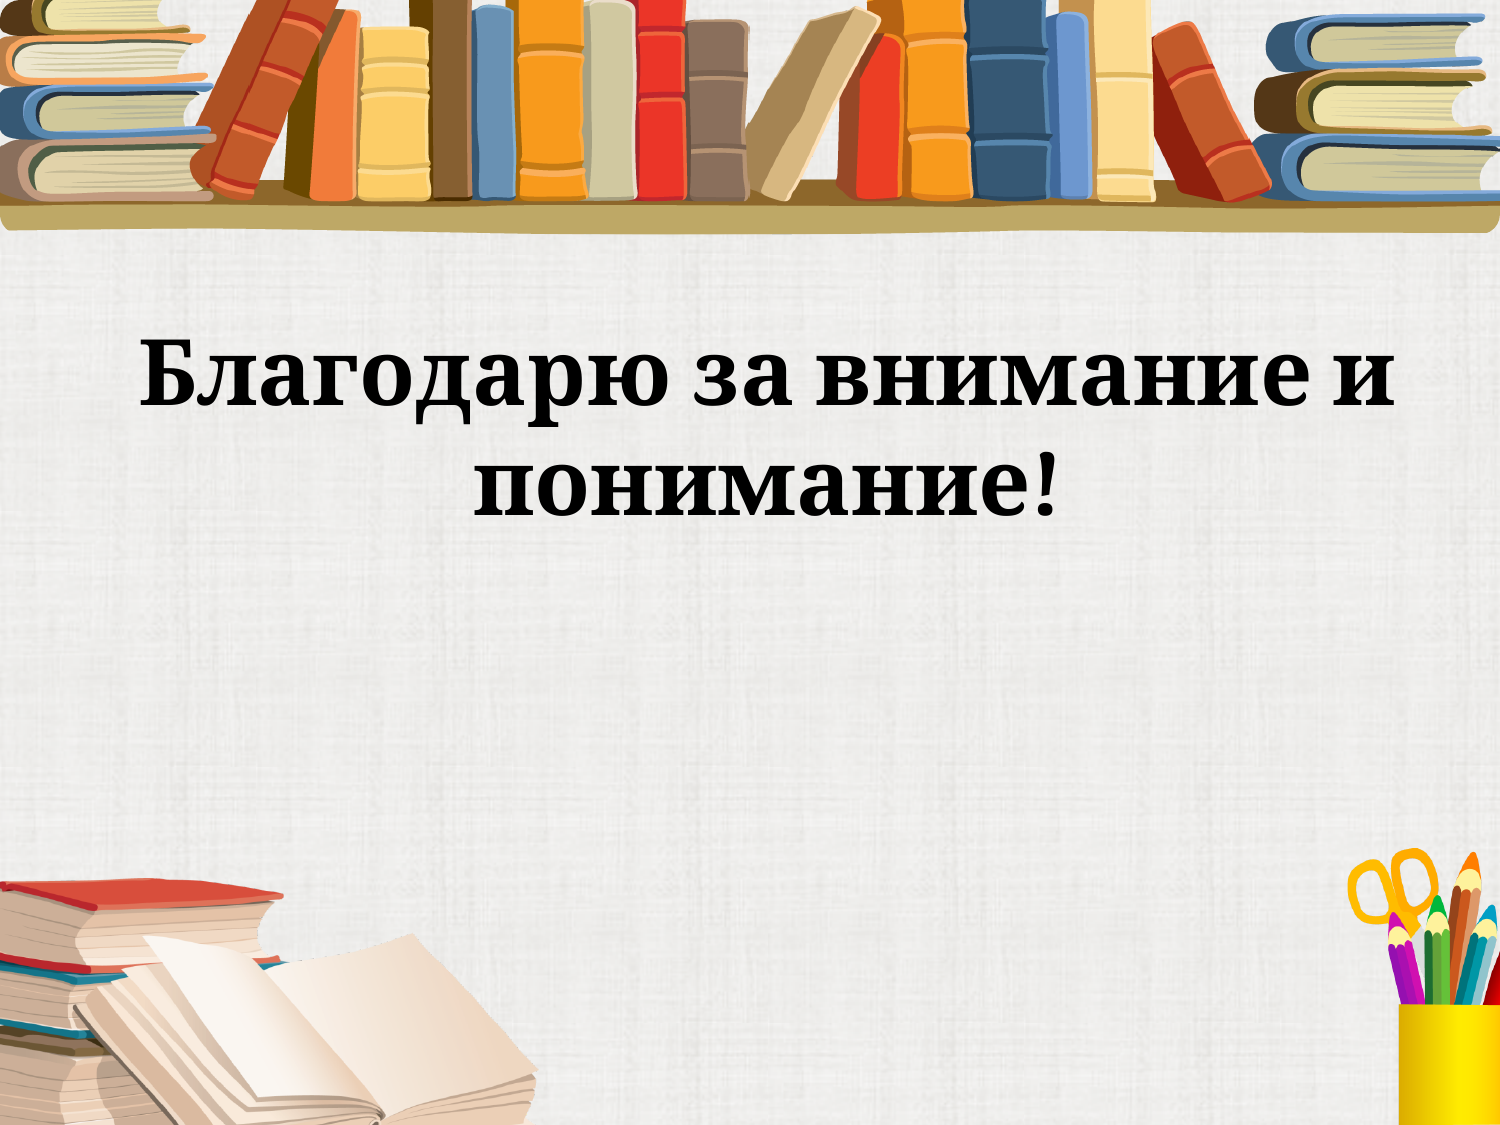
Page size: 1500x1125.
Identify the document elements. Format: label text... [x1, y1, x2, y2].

picture [0, 878, 539, 1125]
title Благодарю за внимание и понимание! [108, 219, 1427, 738]
picture [0, 0, 1500, 235]
picture [1347, 848, 1500, 1125]
